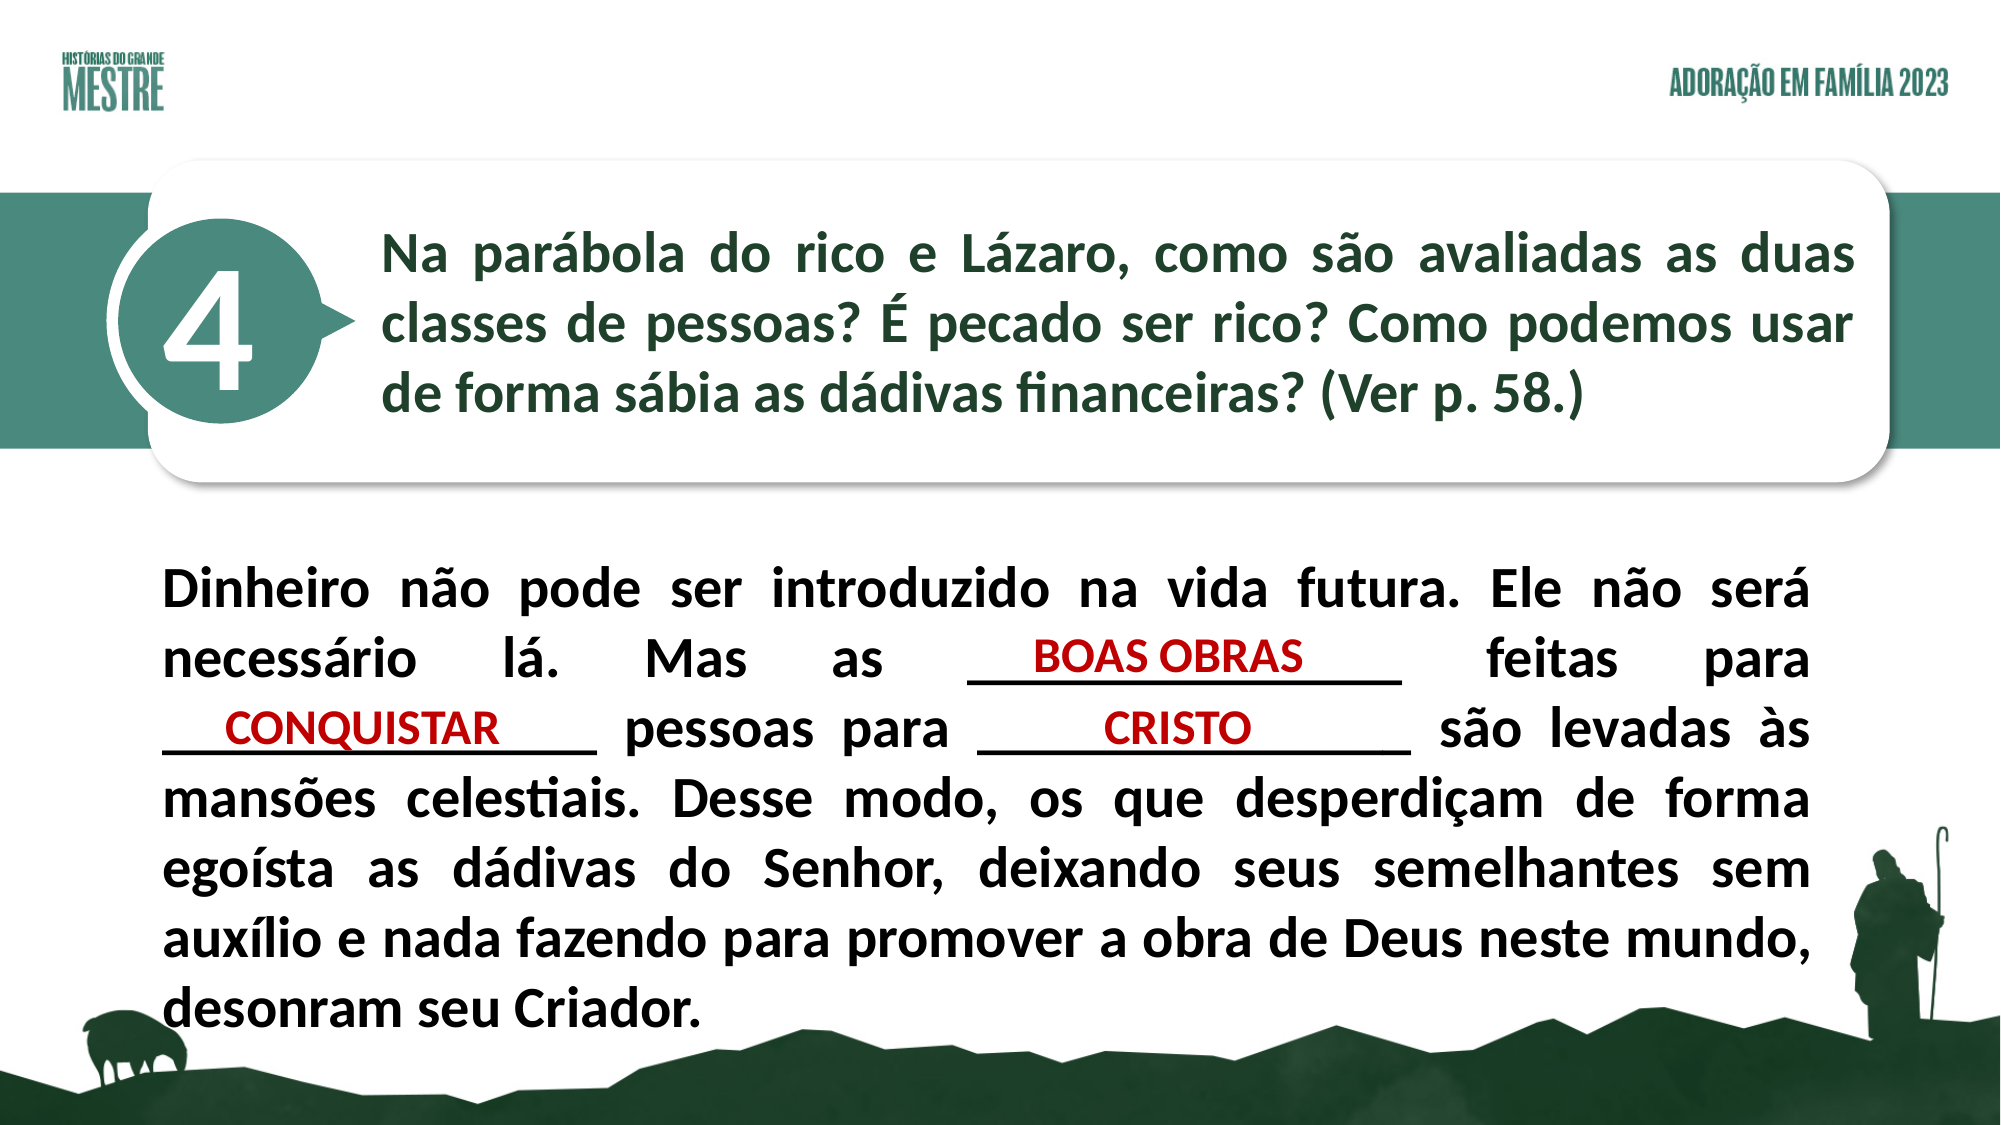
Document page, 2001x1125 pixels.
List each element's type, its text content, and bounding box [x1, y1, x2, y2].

text_box BOAS OBRAS [1018, 614, 1382, 690]
text_box CRISTO [1089, 687, 1276, 762]
text_box CONQUISTAR [210, 687, 573, 762]
text_box Dinheiro não pode ser introduzido na vida futura. Ele não será necessário lá. Mas as _______________ feitas para _______________ pessoas para _______________ são levadas às mansões celestiais. Desse modo, os que desperdiçam de forma egoísta as dádivas do Senhor, deixando seus semelhantes sem auxílio e nada fazendo para promover a obra de Deus neste mundo, desonram seu Criador. [147, 541, 1828, 1047]
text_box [0, 160, 2000, 483]
picture [0, 0, 2001, 1125]
